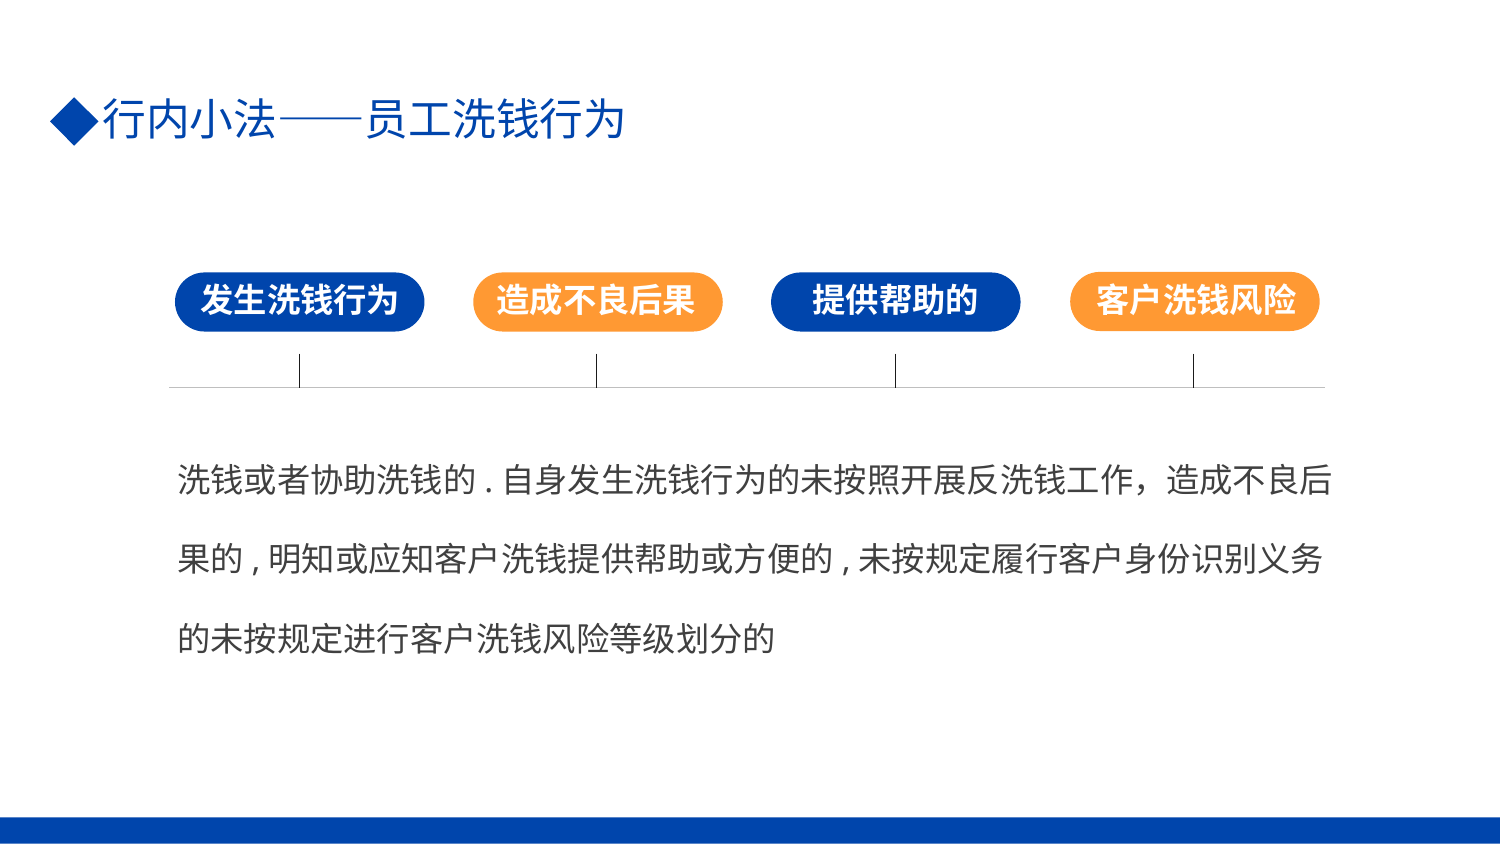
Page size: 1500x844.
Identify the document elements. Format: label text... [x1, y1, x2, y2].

text_box 行内小法——员工洗钱行为 [87, 84, 821, 152]
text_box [169, 271, 1325, 388]
text_box 洗钱或者协助洗钱的.自身发生洗钱行为的未按照开展反洗钱工作，造成不良后果的,明知或应知客户洗钱提供帮助或方便的,未按规定履行客户身份识别义务的未按规定进行客户洗钱风险等级划分的 [162, 411, 1363, 666]
